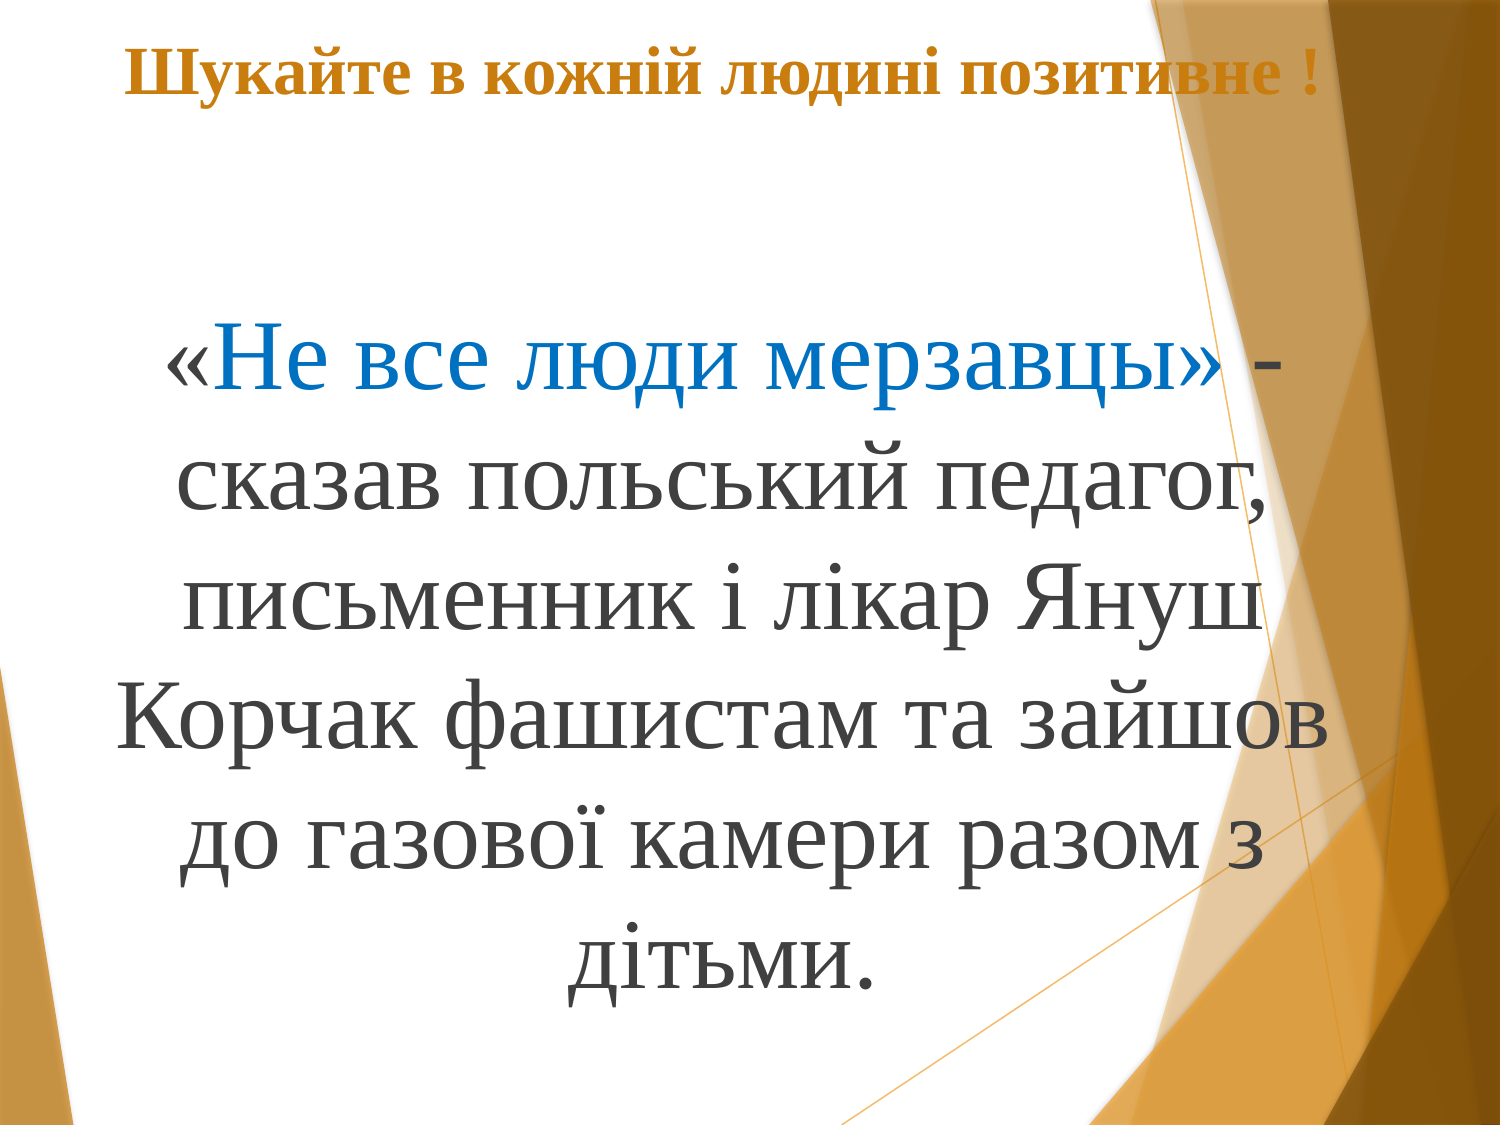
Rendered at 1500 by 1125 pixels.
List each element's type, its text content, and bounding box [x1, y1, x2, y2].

title Шукайте в кожній людині позитивне ! [41, 17, 1407, 118]
list «Не все люди мерзавцы» - сказав польський педагог, письменник і лікар Януш Корчак фашистам та зайшов до газової камери разом з дітьми. [59, 281, 1388, 1125]
